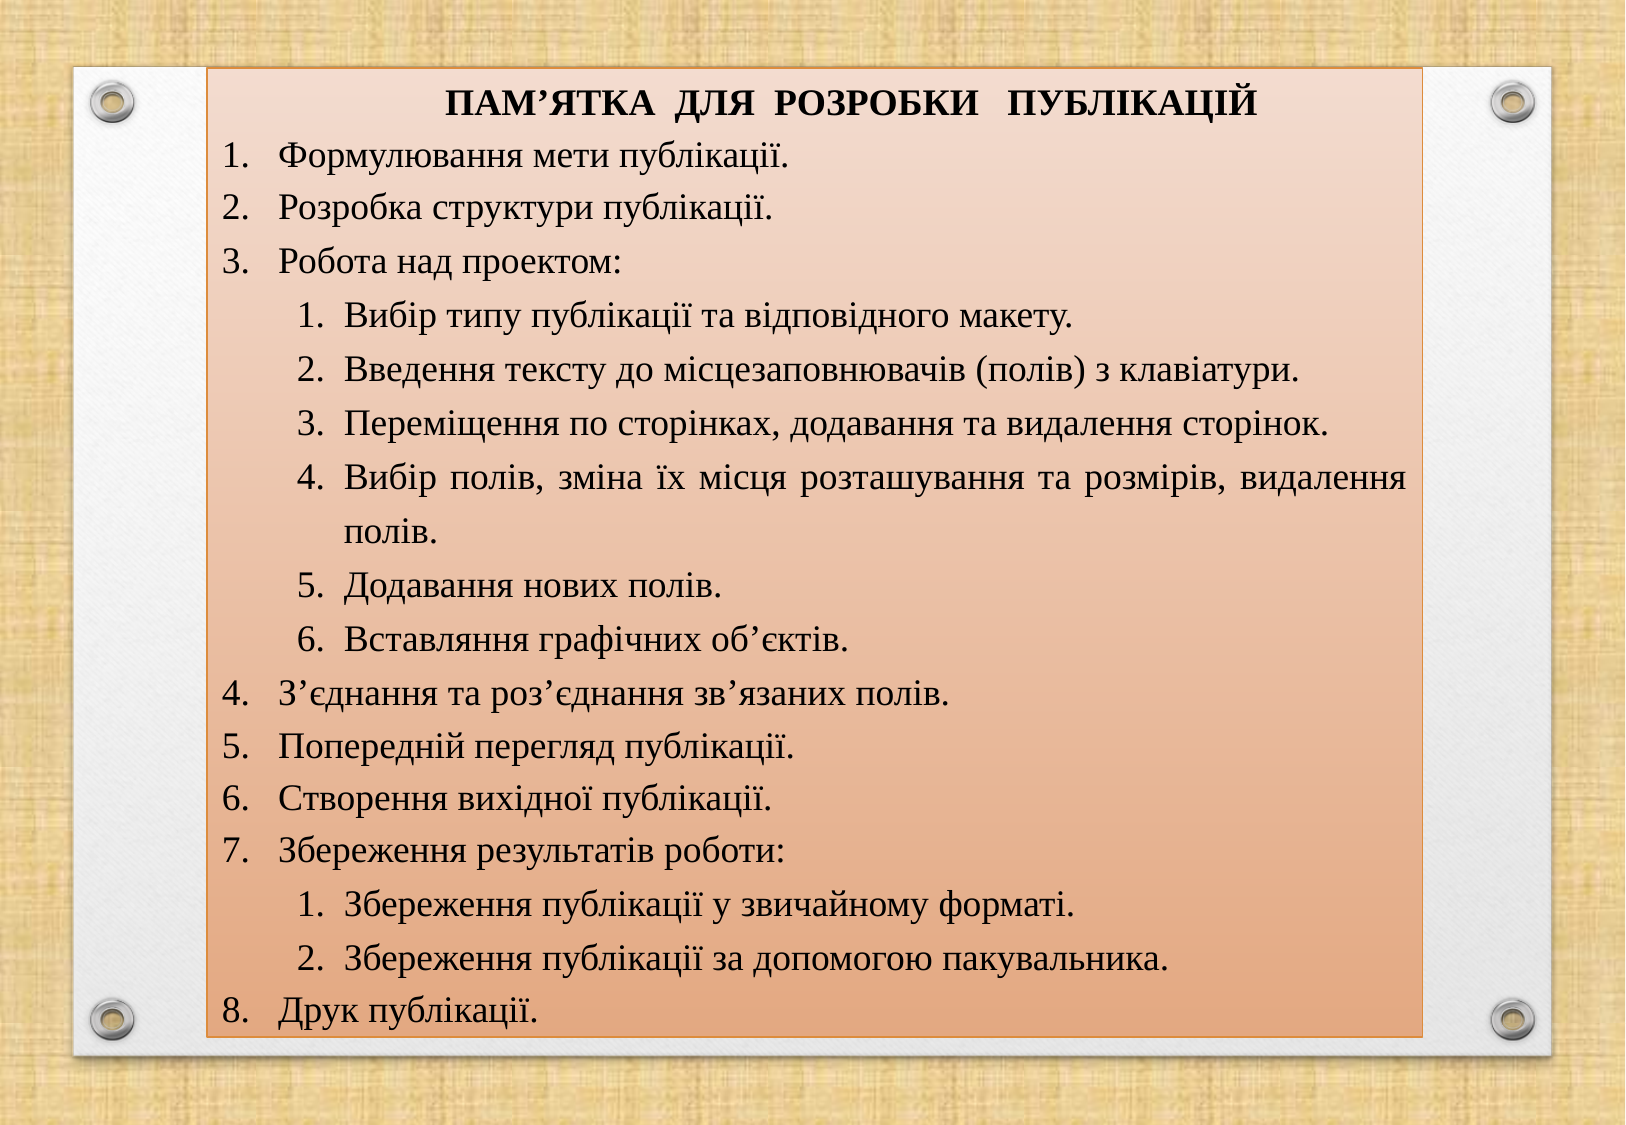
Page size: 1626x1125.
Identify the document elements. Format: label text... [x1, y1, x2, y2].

text_box ПАМ’ЯТКА ДЛЯ РОЗРОБКИ ПУБЛІКАЦІЙ Формулювання мети публікації. Розробка структури публікації. Робота над проектом: Вибір типу публікації та відповідного макету. Введення тексту до місцезаповнювачів (полів) з клавіатури. Переміщення по сторінках, додавання та видалення сторінок. Вибір полів, зміна їх місця розташування та розмірів, видалення полів. Додавання нових полів. Вставляння графічних об’єктів. З’єднання та роз’єднання зв’язаних полів. Попередній перегляд публікації. Створення вихідної публікації. Збереження результатів роботи: Збереження публікації у звичайному форматі. Збереження публікації за допомогою пакувальника. Друк публікації. [206, 67, 1423, 1038]
picture [0, 0, 1626, 1125]
